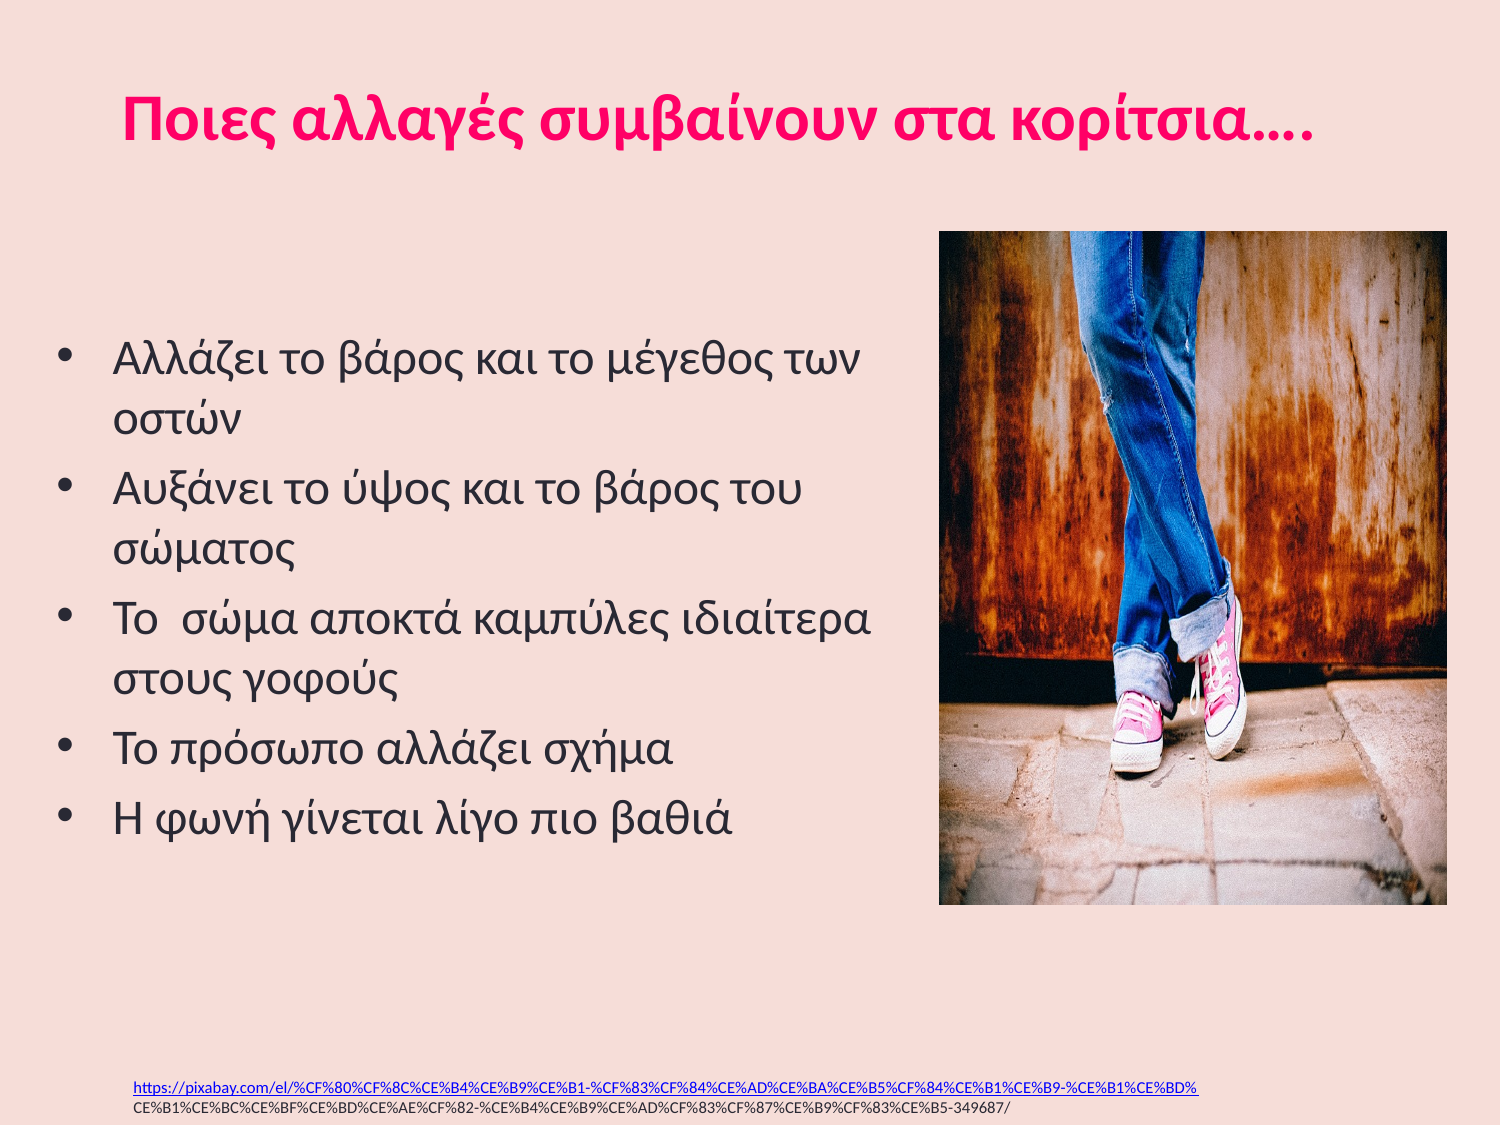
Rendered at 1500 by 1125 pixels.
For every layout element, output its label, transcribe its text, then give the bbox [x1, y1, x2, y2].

title Ποιες αλλαγές συμβαίνουν στα κορίτσια…. [74, 30, 1365, 197]
picture [938, 231, 1448, 906]
text_box https://pixabay.com/el/%CF%80%CF%8C%CE%B4%CE%B9%CE%B1-%CF%83%CF%84%CE%AD%CE%BA%CE%B5%CF%84%CE%B1%CE%B9-%CE%B1%CE%BD% CE%B1%CE%BC%CE%BF%CE%BD%CE%AE%CF%82-%CE%B4%CE%B9%CE%AD%CF%83%CF%87%CE%B9%CF%83%CE%B5-349687/ [118, 1069, 1214, 1125]
list Αλλάζει το βάρος και το μέγεθος των οστών Αυξάνει το ύψος και το βάρος του σώματος Το σώμα αποκτά καμπύλες ιδιαίτερα στους γοφούς Το πρόσωπο αλλάζει σχήμα Η φωνή γίνεται λίγο πιο βαθιά [40, 266, 904, 906]
